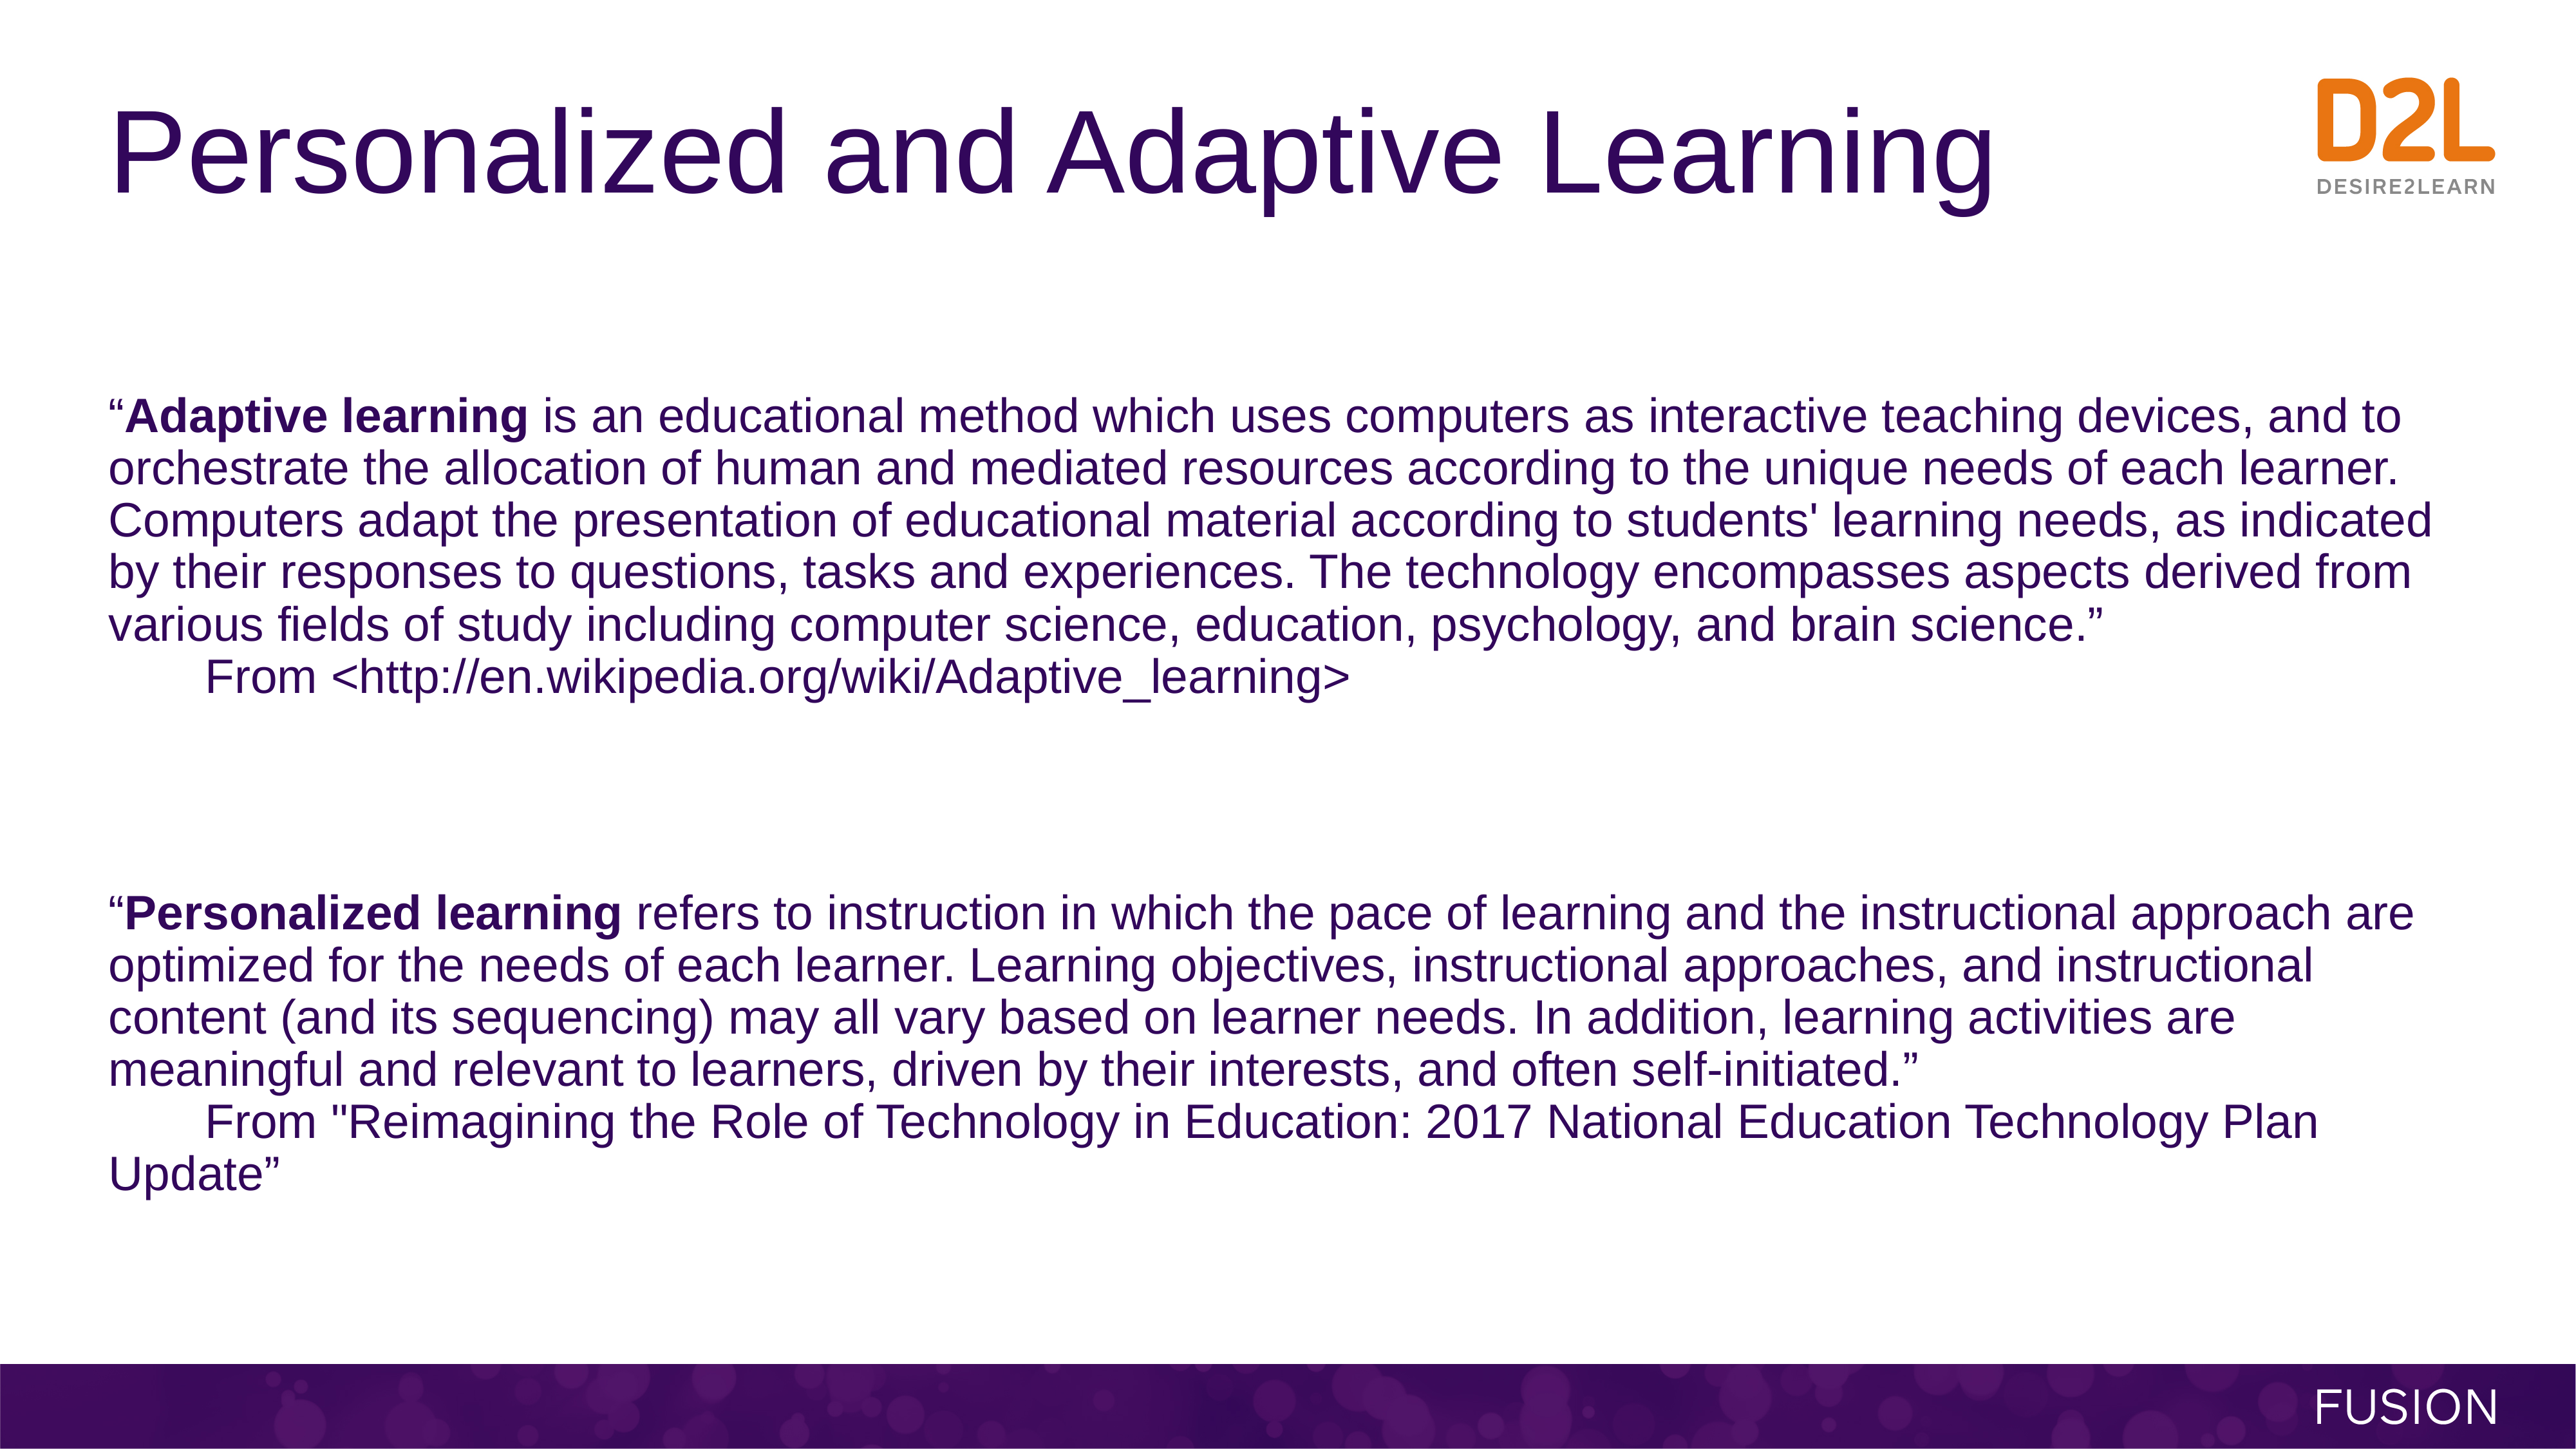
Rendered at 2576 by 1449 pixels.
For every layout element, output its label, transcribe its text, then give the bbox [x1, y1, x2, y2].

picture [0, 0, 2576, 1449]
title Personalized and Adaptive Learning [99, 86, 2069, 362]
list “Adaptive learning is an educational method which uses computers as interactive teaching devices, and to orchestrate the allocation of human and mediated resources according to the unique needs of each learner. Computers adapt the presentation of educational material according to students' learning needs, as indicated by their responses to questions, tasks and experiences. The technology encompasses aspects derived from various fields of study including computer science, education, psychology, and brain science.” From <http://en.wikipedia.org/wiki/Adaptive_learning> “Personalized learning refers to instruction in which the pace of learning and the instructional approach are optimized for the needs of each learner. Learning objectives, instructional approaches, and instructional content (and its sequencing) may all vary based on learner needs. In addition, learning activities are meaningful and relevant to learners, driven by their interests, and often self-initiated.” From "Reimagining the Role of Technology in Education: 2017 National Education Technology Plan Update” [99, 385, 2477, 1305]
